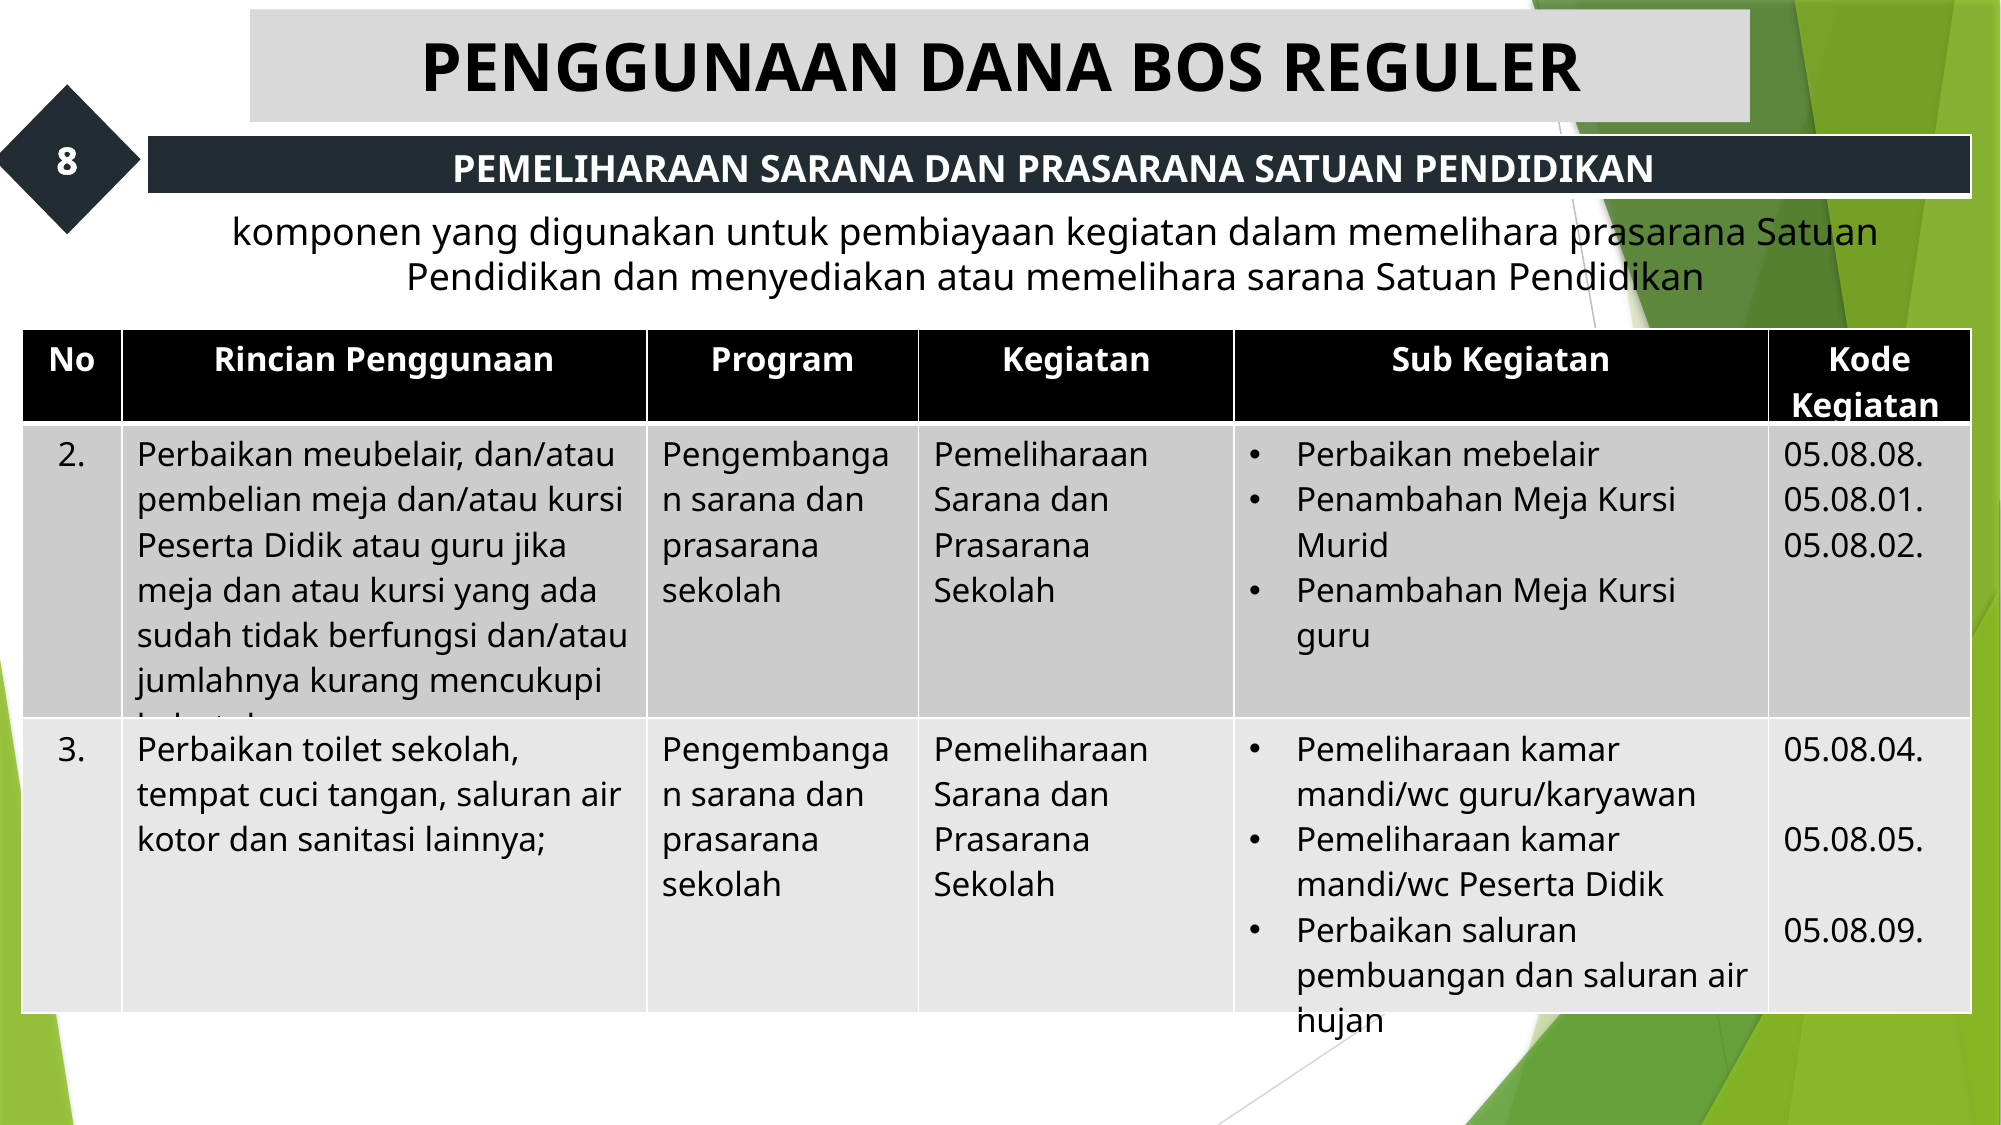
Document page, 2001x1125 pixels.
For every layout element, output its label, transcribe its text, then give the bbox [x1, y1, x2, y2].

table_cell Perbaikan toilet sekolah, tempat cuci tangan, saluran air kotor dan sanitasi lainnya; [123, 719, 646, 1012]
table_header Kode Kegiatan [1769, 330, 1970, 421]
table_cell 05.08.08. 05.08.01. 05.08.02. [1769, 426, 1970, 717]
table_cell Perbaikan meubelair, dan/atau pembelian meja dan/atau kursi Peserta Didik atau guru jika meja dan atau kursi yang ada sudah tidak berfungsi dan/atau jumlahnya kurang mencukupi kebutuhan [123, 426, 646, 717]
text_box [248, 8, 1751, 124]
table_header Rincian Penggunaan [123, 330, 646, 421]
table_header Program [648, 330, 918, 421]
table_cell Pemeliharaan Sarana dan Prasarana Sekolah [919, 719, 1233, 1012]
table_cell Pemeliharaan kamar mandi/wc guru/karyawan Pemeliharaan kamar mandi/wc Peserta Didik Perbaikan saluran pembuangan dan saluran air hujan [1235, 719, 1768, 1012]
table_cell 2. [23, 426, 121, 717]
text_box 8 [0, 82, 142, 236]
table_cell 3. [23, 719, 121, 1012]
table_header PEMELIHARAAN SARANA DAN PRASARANA SATUAN PENDIDIKAN [148, 136, 1970, 193]
table_cell Pengembangan sarana dan prasarana sekolah [648, 426, 918, 717]
text_box komponen yang digunakan untuk pembiayaan kegiatan dalam memelihara prasarana Satuan Pendidikan dan menyediakan atau memelihara sarana Satuan Pendidikan [140, 200, 1972, 306]
table_header Sub Kegiatan [1235, 330, 1768, 421]
table_cell 05.08.04. 05.08.05. 05.08.09. [1769, 719, 1970, 1012]
table_cell Pemeliharaan Sarana dan Prasarana Sekolah [919, 426, 1233, 717]
table_cell Pengembangan sarana dan prasarana sekolah [648, 719, 918, 1012]
table_cell Perbaikan mebelair Penambahan Meja Kursi Murid Penambahan Meja Kursi guru [1235, 426, 1768, 717]
table_header Kegiatan [919, 330, 1233, 421]
table_header No [23, 330, 121, 421]
text_box PENGGUNAAN DANA BOS REGULER [252, 17, 1750, 113]
